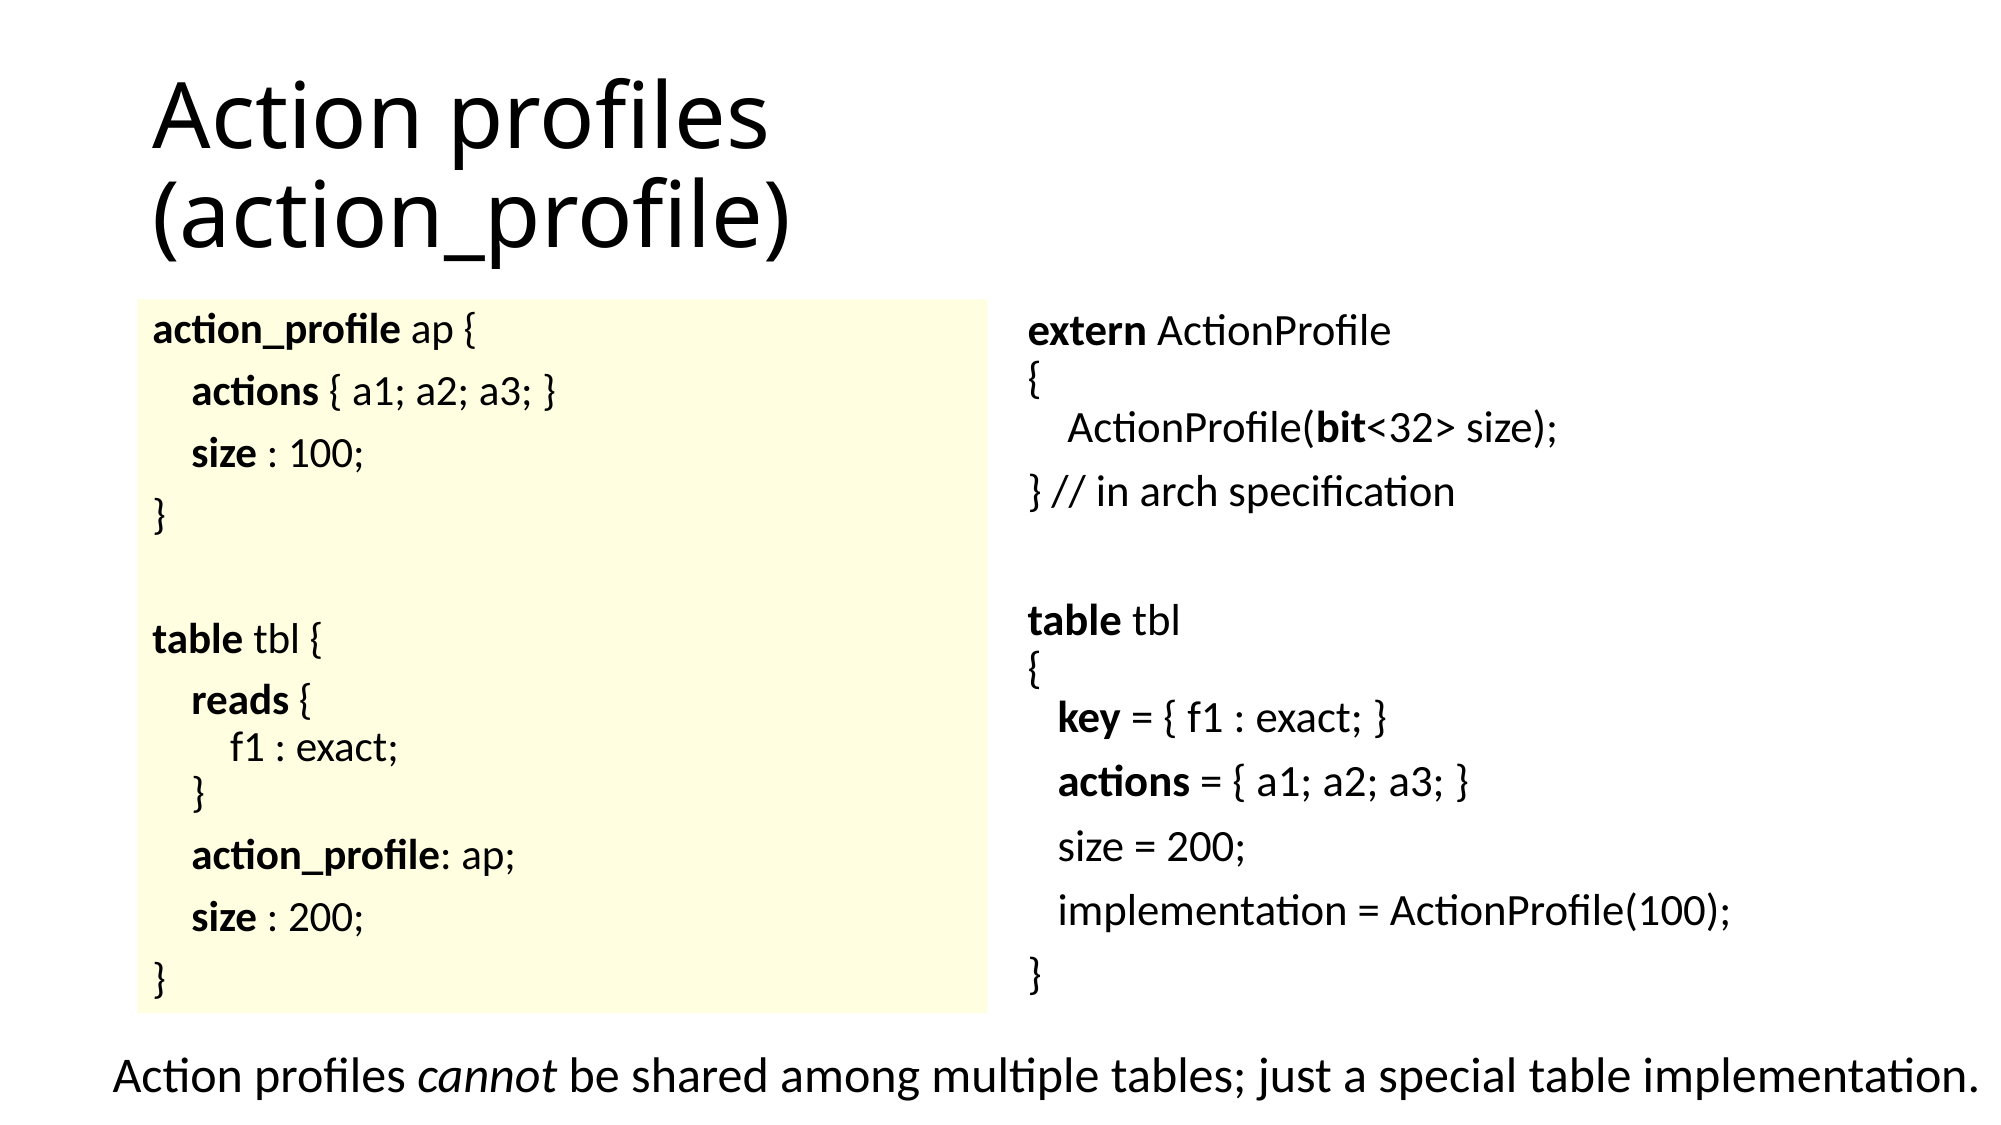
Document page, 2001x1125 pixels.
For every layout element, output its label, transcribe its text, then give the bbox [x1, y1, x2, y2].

list action_profile ap { actions { a1; a2; a3; } size : 100; } table tbl { reads { f1 : exact; } action_profile: ap; size : 200; } [137, 299, 988, 1014]
text_box Action profiles cannot be shared among multiple tables; just a special table implementation. [97, 1035, 2000, 1111]
list extern ActionProfile { ActionProfile(bit<32> size); } // in arch specification table tbl { key = { f1 : exact; } actions = { a1; a2; a3; } size = 200; implementation = ActionProfile(100); } [1012, 299, 1863, 1014]
title Action profiles (action_profile) [137, 59, 1863, 278]
